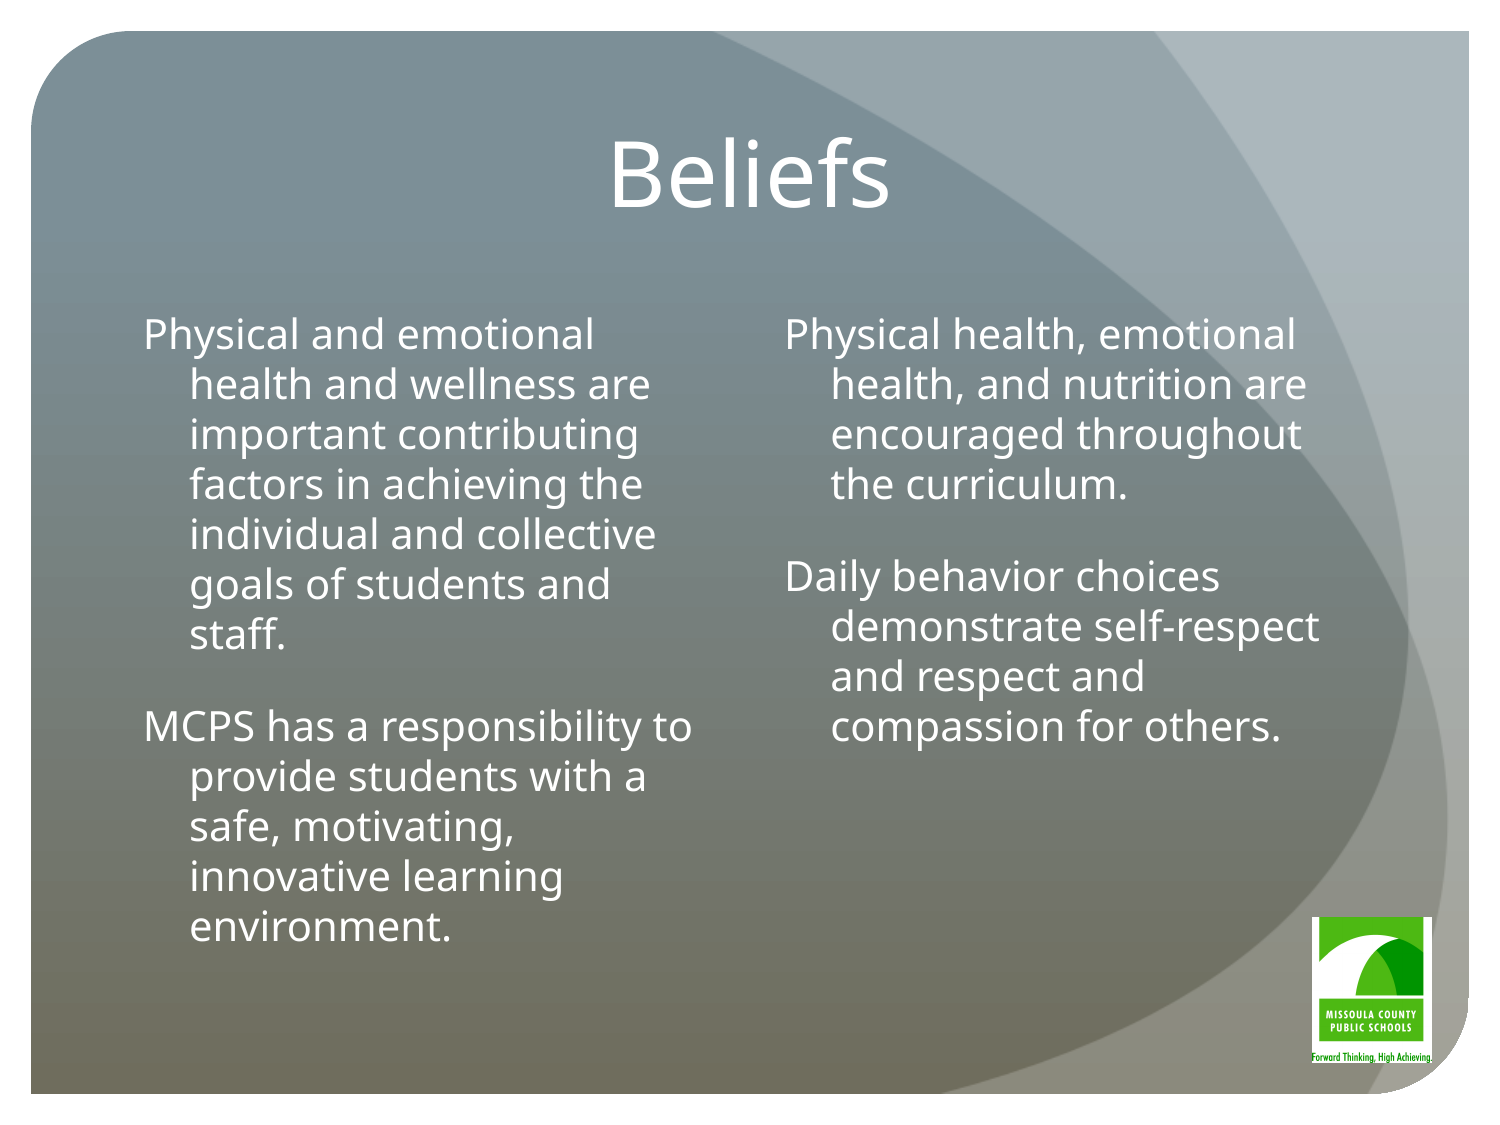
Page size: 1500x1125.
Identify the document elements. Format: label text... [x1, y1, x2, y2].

list Physical and emotional health and wellness are important contributing factors in achieving the individual and collective goals of students and staff. MCPS has a responsibility to provide students with a safe, motivating, innovative learning environment. [127, 299, 728, 993]
title Beliefs [127, 62, 1372, 234]
picture [24, 30, 1473, 1094]
list Physical health, emotional health, and nutrition are encouraged throughout the curriculum. Daily behavior choices demonstrate self-respect and respect and compassion for others. [769, 299, 1370, 993]
